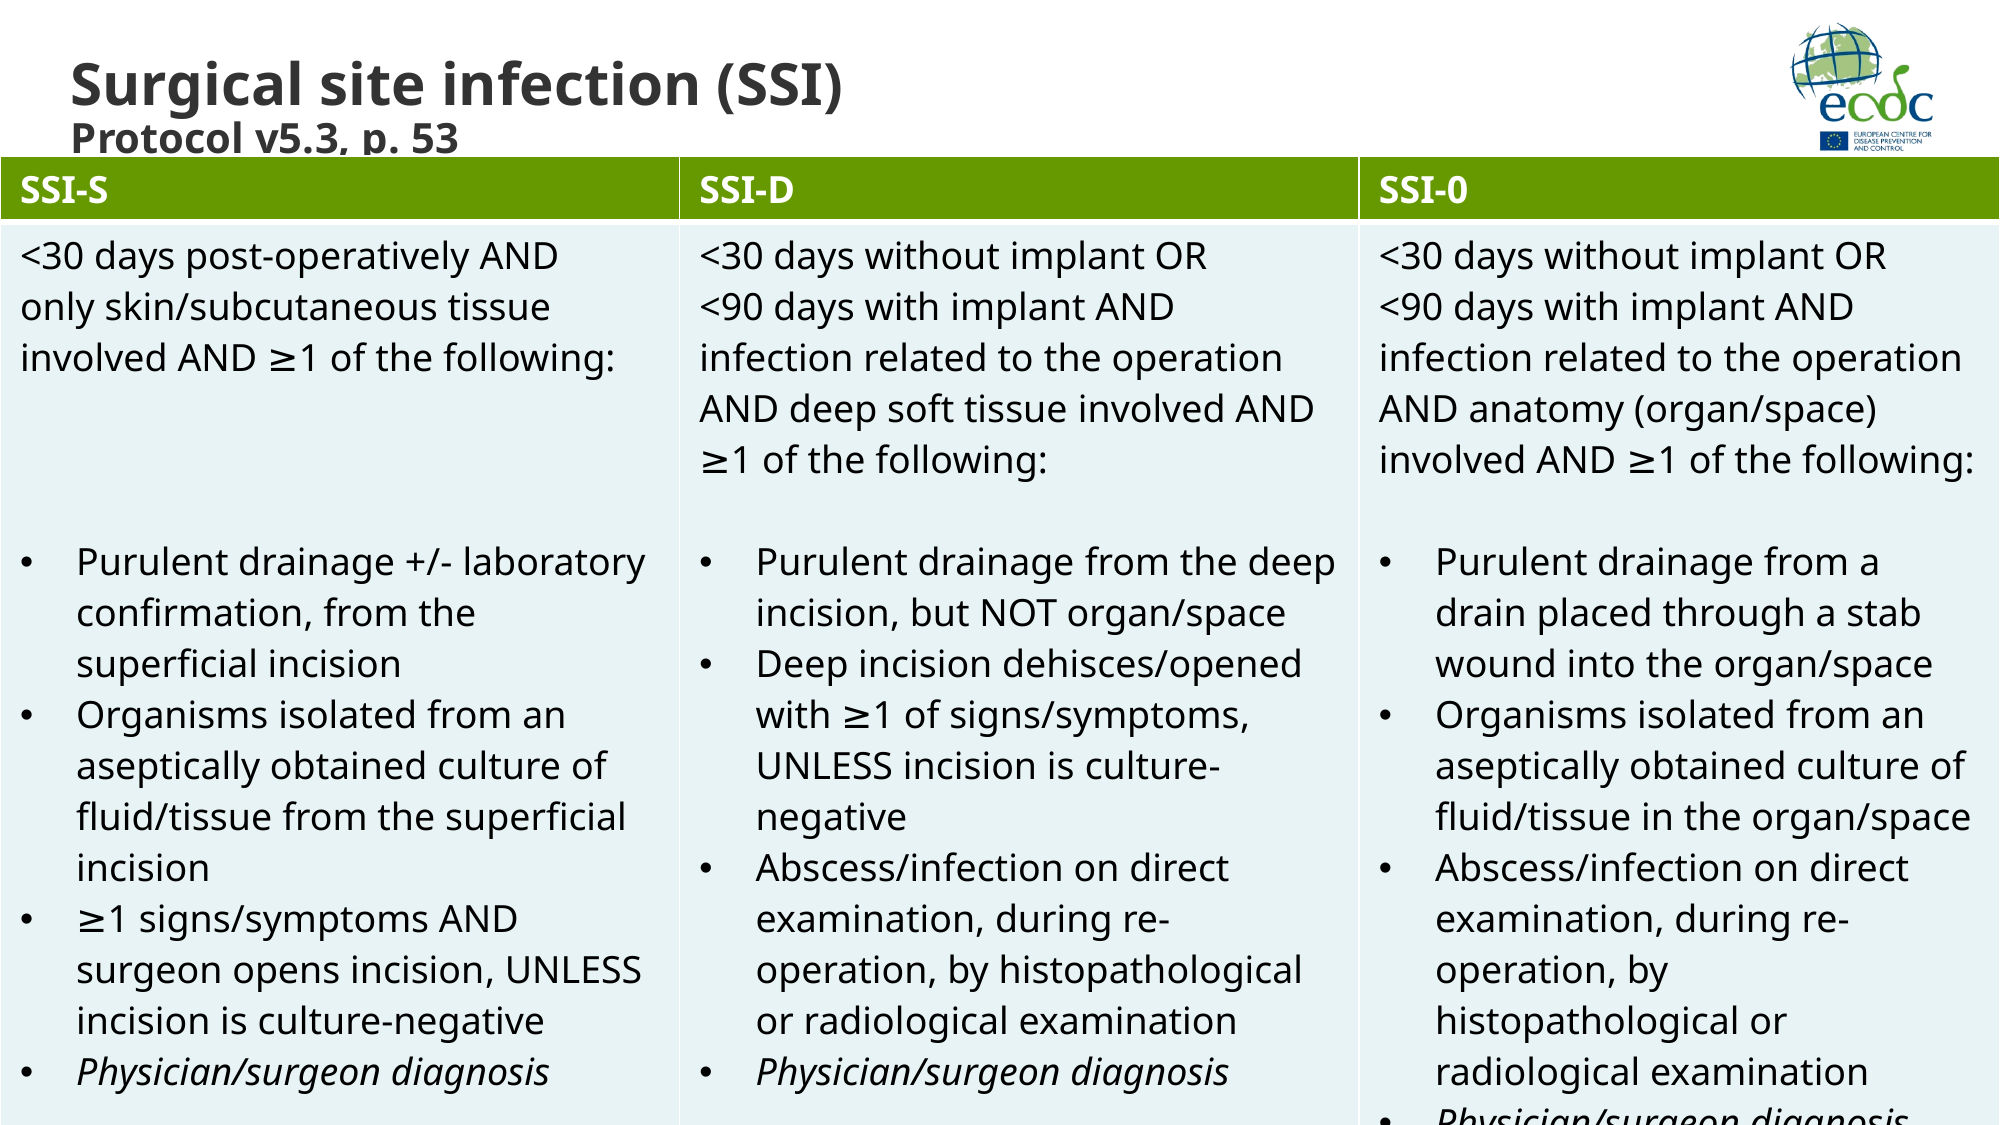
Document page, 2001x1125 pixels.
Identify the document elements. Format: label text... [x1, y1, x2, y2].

table_header SSI-0 [1360, 157, 1999, 219]
table_header SSI-S [1, 157, 679, 219]
table_cell <30 days without implant OR <90 days with implant AND infection related to the operation AND deep soft tissue involved AND ≥1 of the following: Purulent drainage from the deep incision, but NOT organ/space Deep incision dehisces/opened with ≥1 of signs/symptoms, UNLESS incision is culture-negative Abscess/infection on direct examination, during re-operation, by histopathological or radiological examination Physician/surgeon diagnosis [680, 225, 1358, 1125]
picture [0, 0, 2000, 155]
table_cell <30 days without implant OR <90 days with implant AND infection related to the operation AND anatomy (organ/space) involved AND ≥1 of the following: Purulent drainage from a drain placed through a stab wound into the organ/space Organisms isolated from an aseptically obtained culture of fluid/tissue in the organ/space Abscess/infection on direct examination, during re-operation, by histopathological or radiological examination Physician/surgeon diagnosis [1360, 225, 1999, 1125]
table_header SSI-D [680, 157, 1358, 219]
title Surgical site infection (SSI) Protocol v5.3, p. 53 [70, 54, 1764, 155]
table_cell <30 days post-operatively AND only skin/subcutaneous tissue involved AND ≥1 of the following: Purulent drainage +/- laboratory confirmation, from the superficial incision Organisms isolated from an aseptically obtained culture of fluid/tissue from the superficial incision ≥1 signs/symptoms AND surgeon opens incision, UNLESS incision is culture-negative Physician/surgeon diagnosis [1, 225, 679, 1125]
